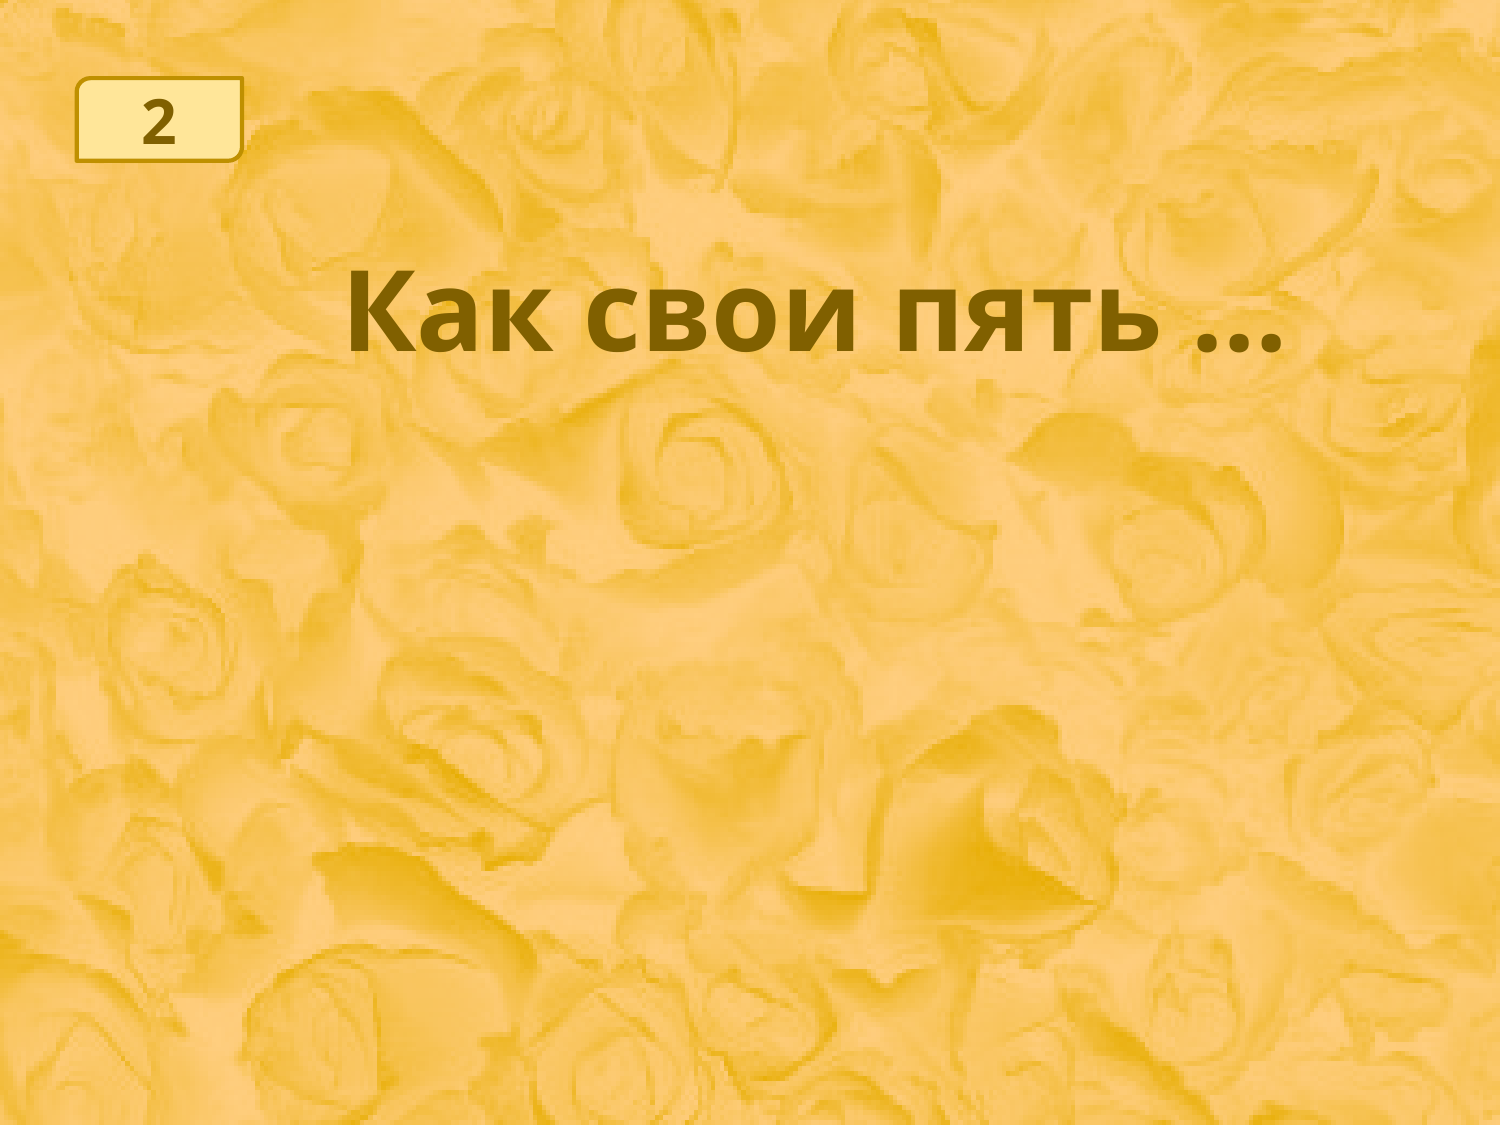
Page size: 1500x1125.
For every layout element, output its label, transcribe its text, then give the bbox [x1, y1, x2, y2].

text_box Как свои пять … [242, 231, 1388, 382]
text_box 2 [74, 76, 245, 163]
